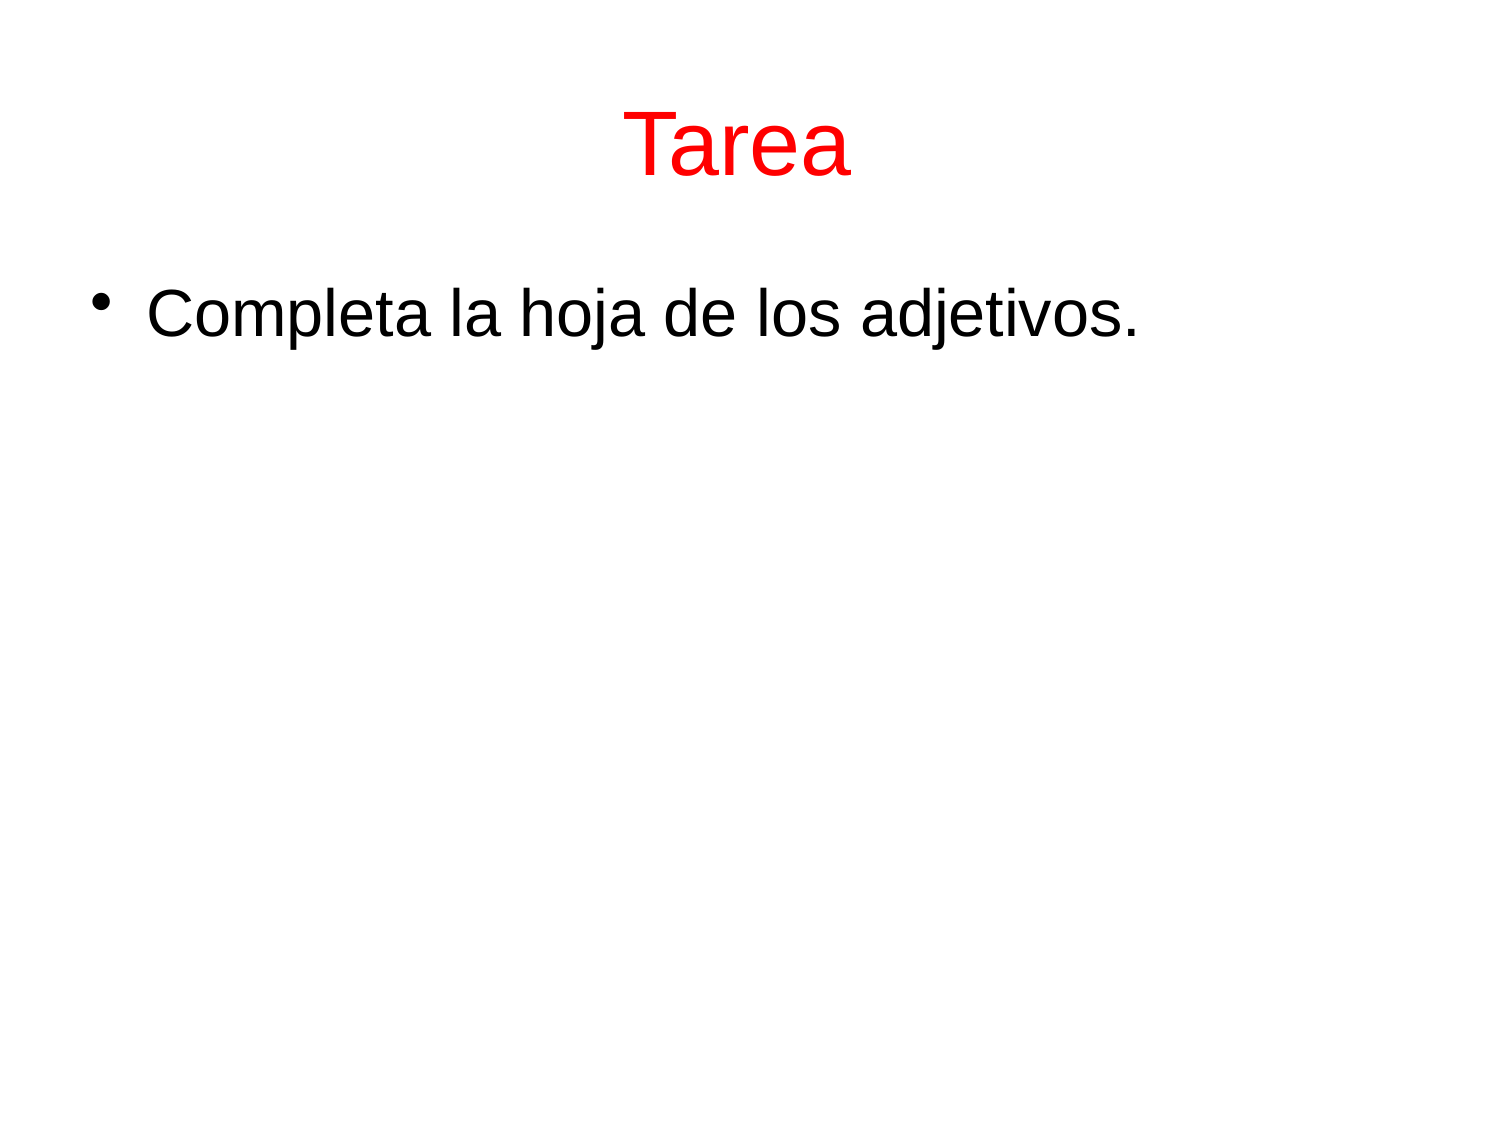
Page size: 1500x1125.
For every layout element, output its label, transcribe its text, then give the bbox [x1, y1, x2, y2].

title Tarea [75, 45, 1425, 233]
list Completa la hoja de los adjetivos. [75, 262, 1425, 1005]
